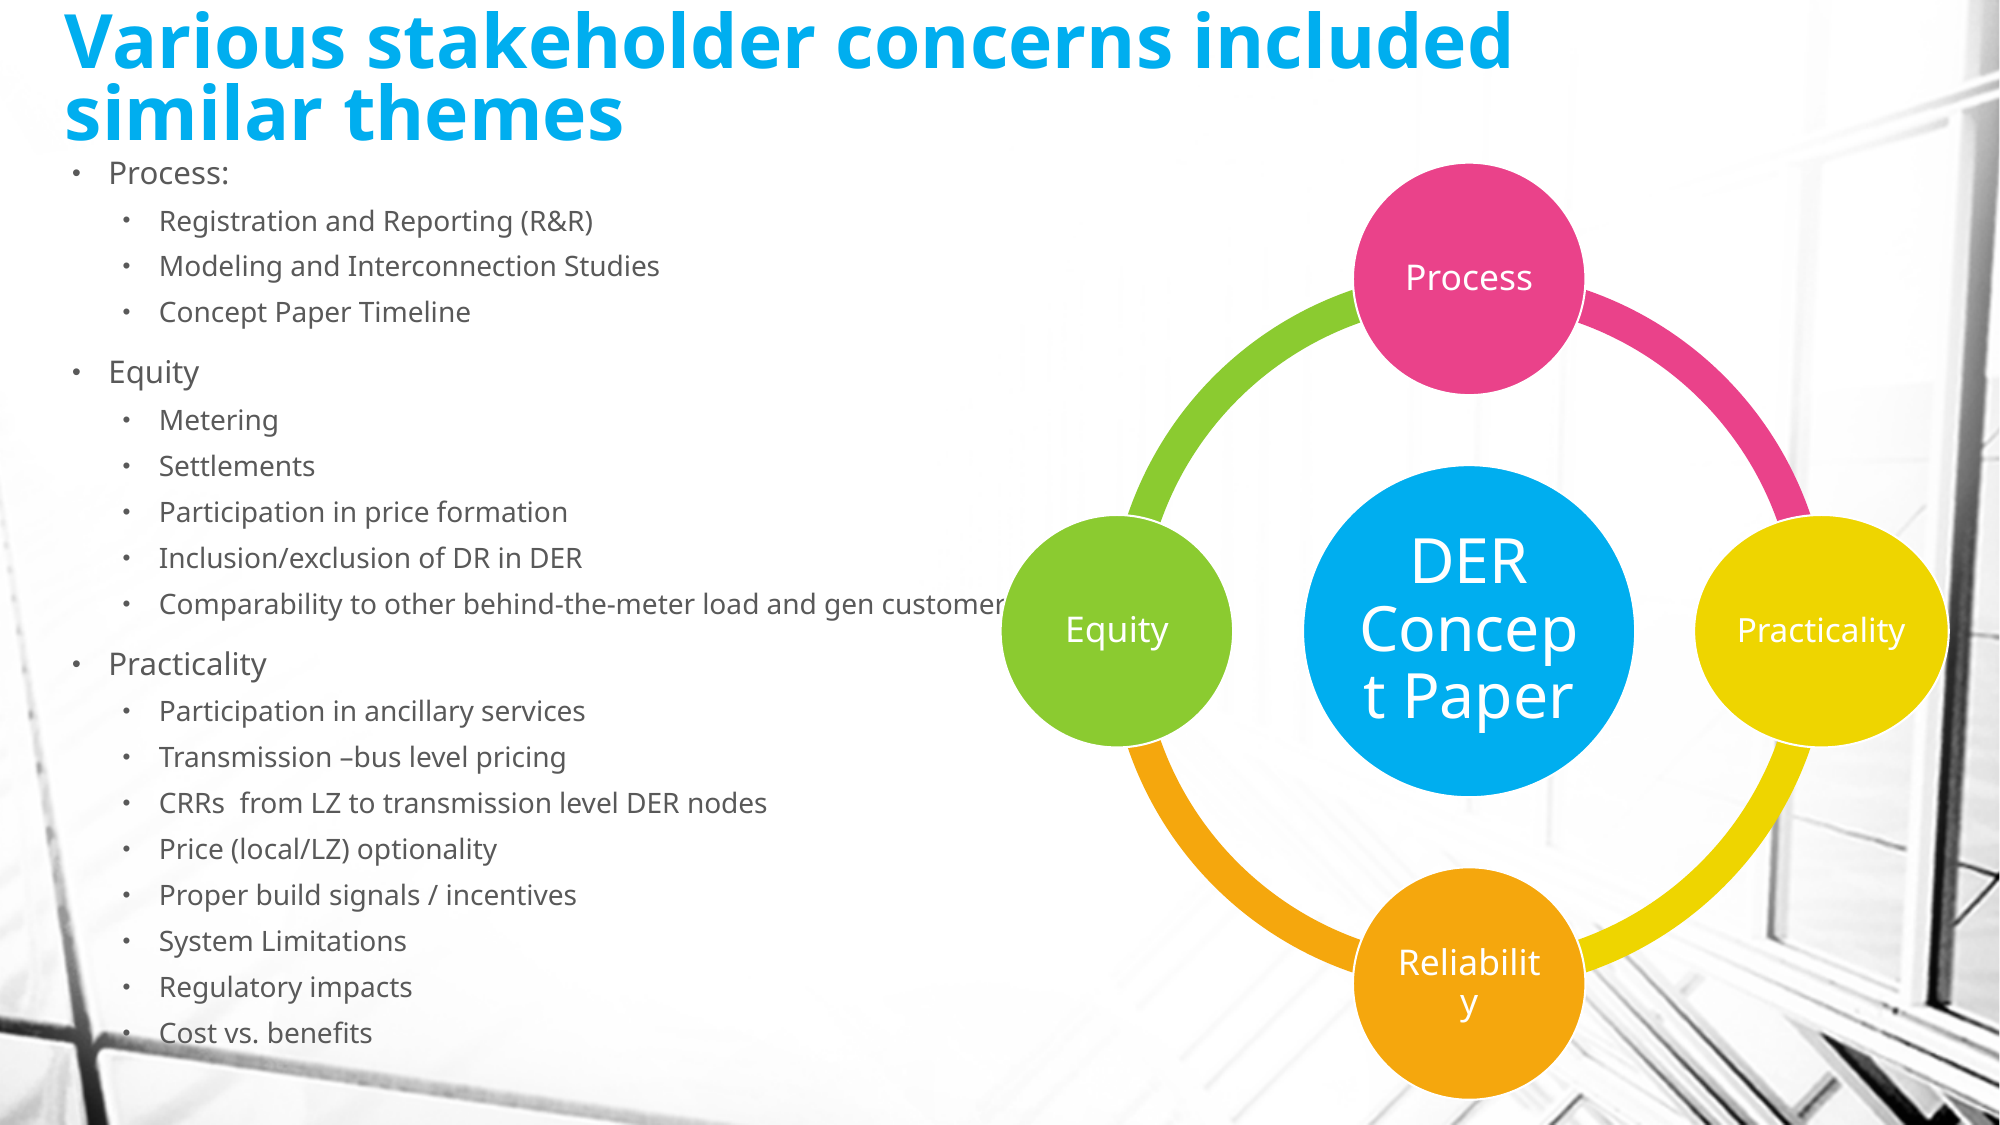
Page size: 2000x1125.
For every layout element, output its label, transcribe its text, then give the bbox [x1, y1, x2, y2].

picture [0, 0, 2000, 1125]
list Process: Registration and Reporting (R&R) Modeling and Interconnection Studies Concept Paper Timeline Equity Metering Settlements Participation in price formation Inclusion/exclusion of DR in DER Comparability to other behind-the-meter load and gen customers Practicality Participation in ancillary services Transmission –bus level pricing CRRs from LZ to transmission level DER nodes Price (local/LZ) optionality Proper build signals / incentives System Limitations Regulatory impacts Cost vs. benefits [49, 149, 1188, 1063]
title Various stakeholder concerns included similar themes [49, 0, 1725, 162]
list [999, 162, 1950, 1100]
